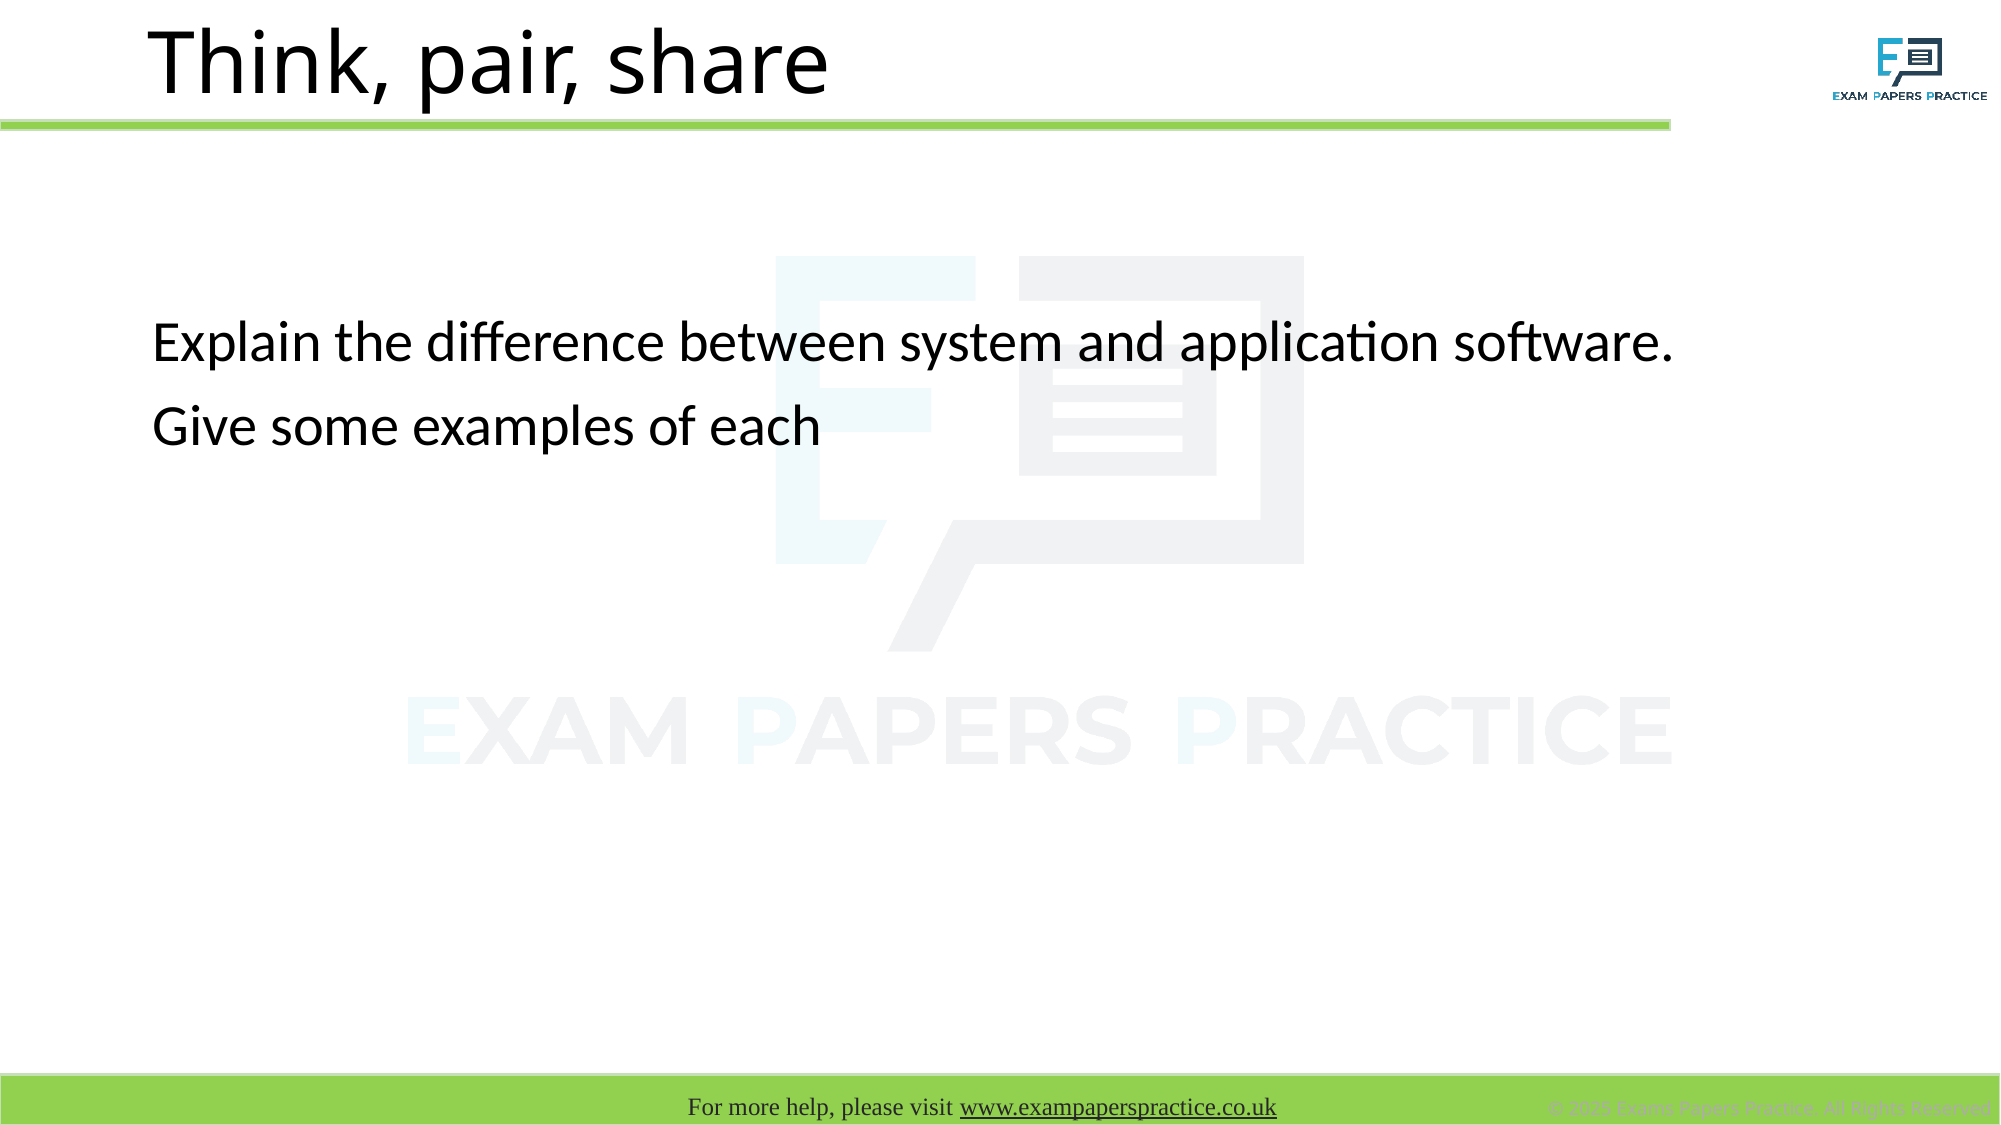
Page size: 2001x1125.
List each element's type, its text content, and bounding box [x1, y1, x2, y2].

list Explain the difference between system and application software. Give some examples of each [137, 304, 1863, 1018]
title Think, pair, share [132, 11, 1858, 121]
